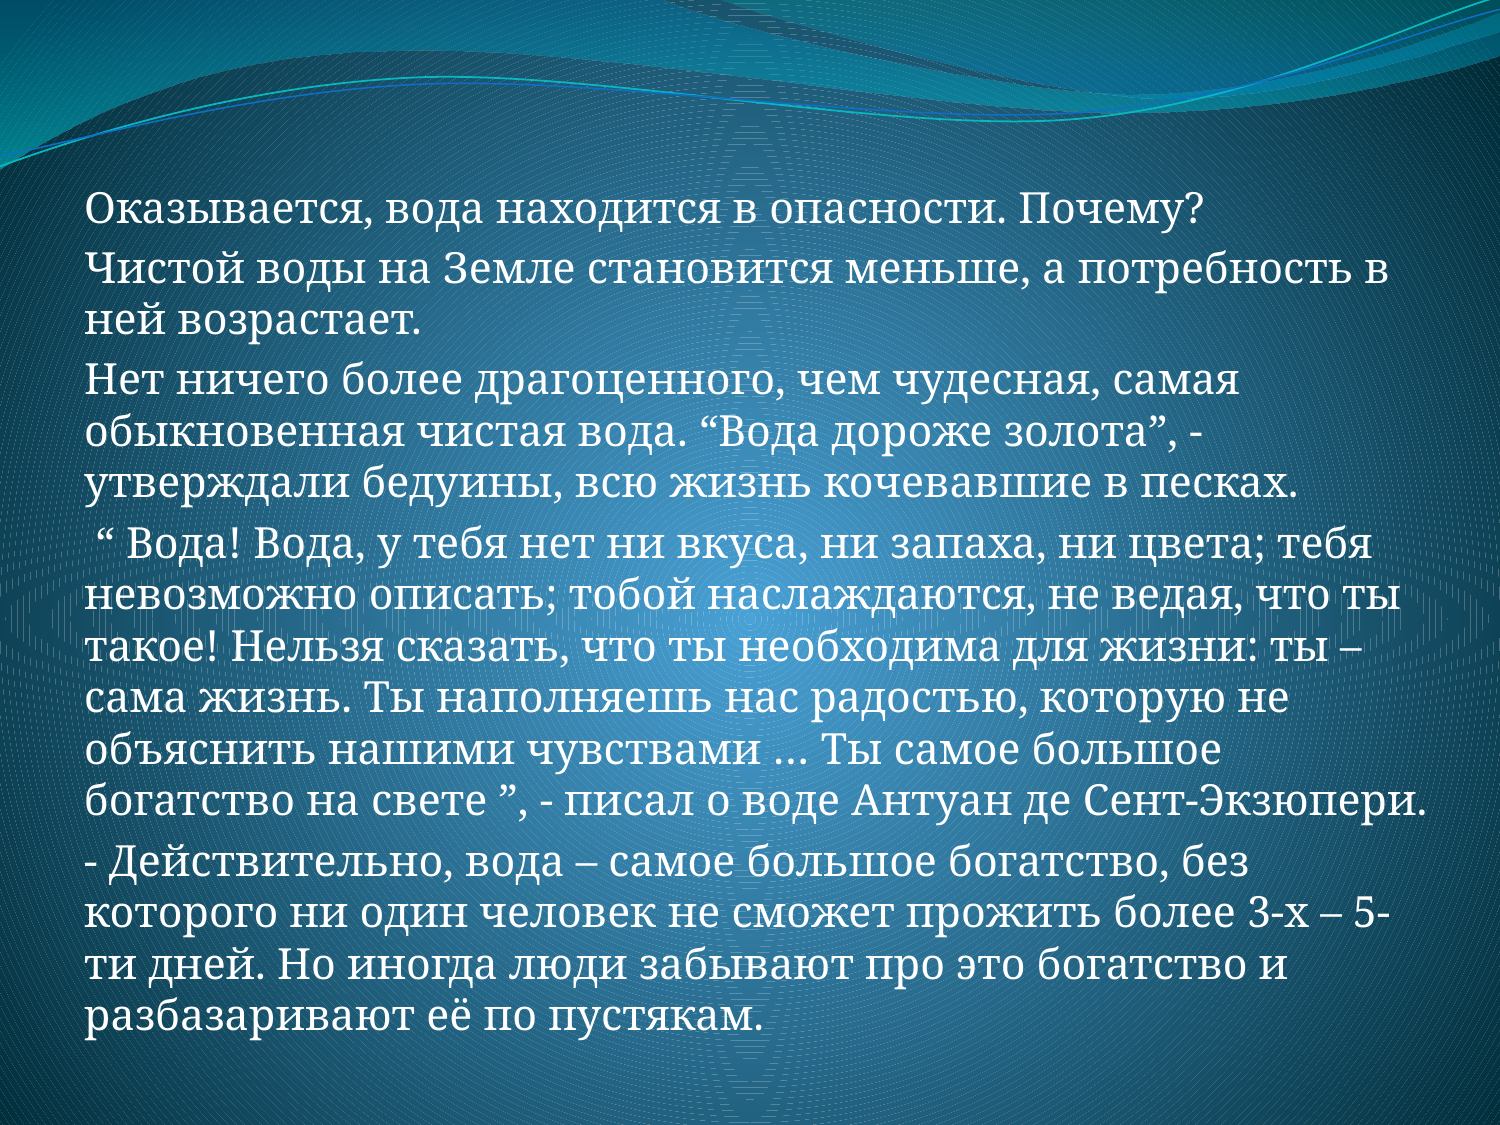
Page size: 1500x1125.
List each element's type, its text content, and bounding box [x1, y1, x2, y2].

list Оказывается, вода находится в опасности. Почему? Чистой воды на Земле становится меньше, а потребность в ней возрастает. Нет ничего более драгоценного, чем чудесная, самая обыкновенная чистая вода. “Вода дороже золота”, - утверждали бедуины, всю жизнь кочевавшие в песках. “ Вода! Вода, у тебя нет ни вкуса, ни запаха, ни цвета; тебя невозможно описать; тобой наслаждаются, не ведая, что ты такое! Нельзя сказать, что ты необходима для жизни: ты – сама жизнь. Ты наполняешь нас радостью, которую не объяснить нашими чувствами … Ты самое большое богатство на свете ”, - писал о воде Антуан де Сент-Экзюпери. - Действительно, вода – самое большое богатство, без которого ни один человек не сможет прожить более 3-х – 5-ти дней. Но иногда люди забывают про это богатство и разбазаривают её по пустякам. [76, 172, 1447, 1059]
